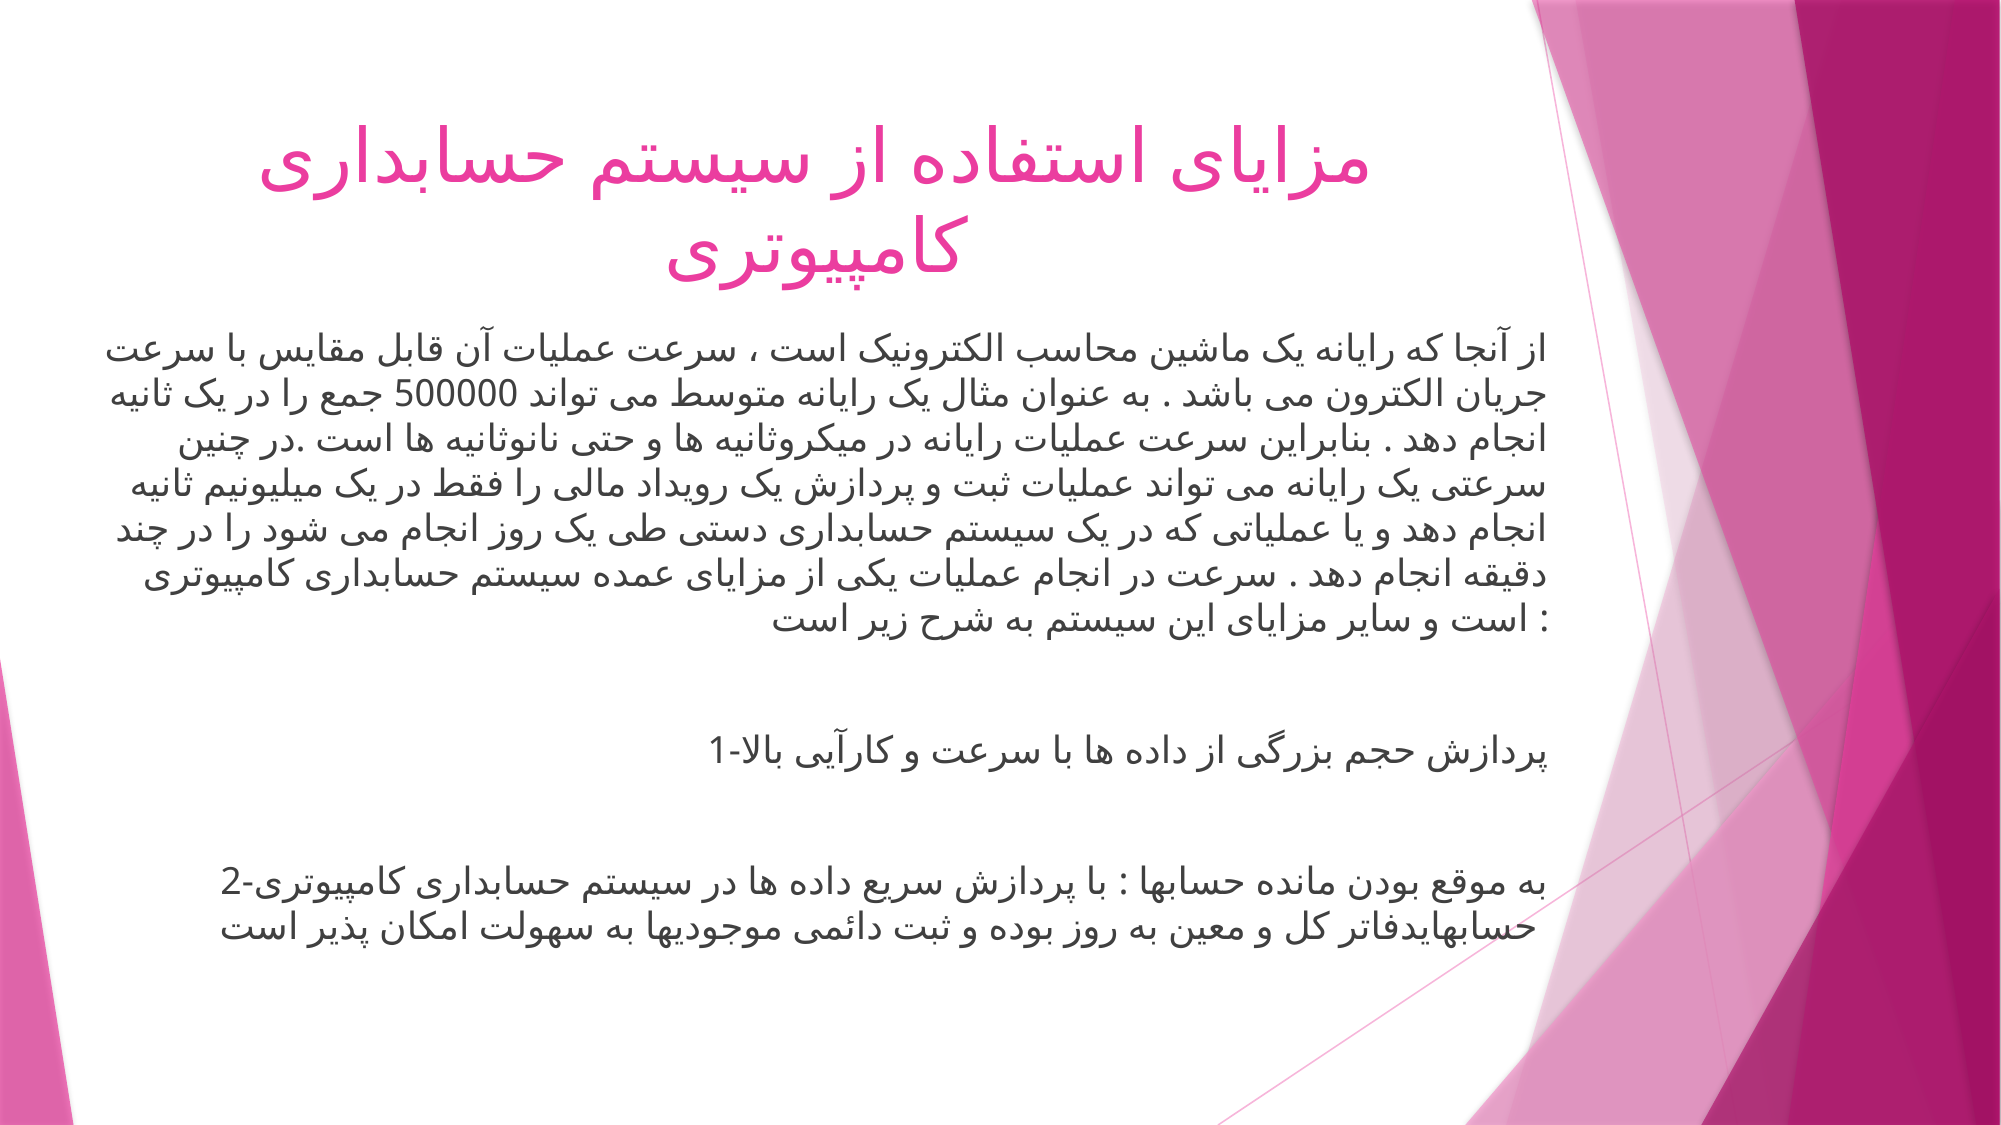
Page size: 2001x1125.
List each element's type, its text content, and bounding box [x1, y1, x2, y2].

title مزایای استفاده از سیستم حسابداری کامپیوتری [111, 99, 1522, 316]
list از آنجا که رایانه یک ماشین محاسب الکترونیک است ، سرعت عملیات آن قابل مقایس با سرعت جریان الکترون می باشد . به عنوان مثال یک رایانه متوسط می تواند 500000 جمع را در یک ثانیه انجام دهد . بنابراین سرعت عملیات رایانه در میکروثانیه ها و حتی نانوثانیه ها است .در چنین سرعتی یک رایانه می تواند عملیات ثبت و پردازش یک رویداد مالی را فقط در یک میلیونیم ثانیه انجام دهد و یا عملیاتی که در یک سیستم حسابداری دستی طی یک روز انجام می شود را در چند دقیقه انجام دهد . سرعت در انجام عملیات یکی از مزایای عمده سیستم حسابداری کامپیوتری است و سایر مزایای این سیستم به شرح زیر است : 1-پردازش حجم بزرگی از داده ها با سرعت و کارآیی بالا 2-به موقع بودن مانده حسابها : با پردازش سریع داده ها در سیستم حسابداری کامپیوتری حسابهایدفاتر کل و معین به روز بوده و ثبت دائمی موجودیها به سهولت امکان پذیر است [68, 316, 1565, 1010]
